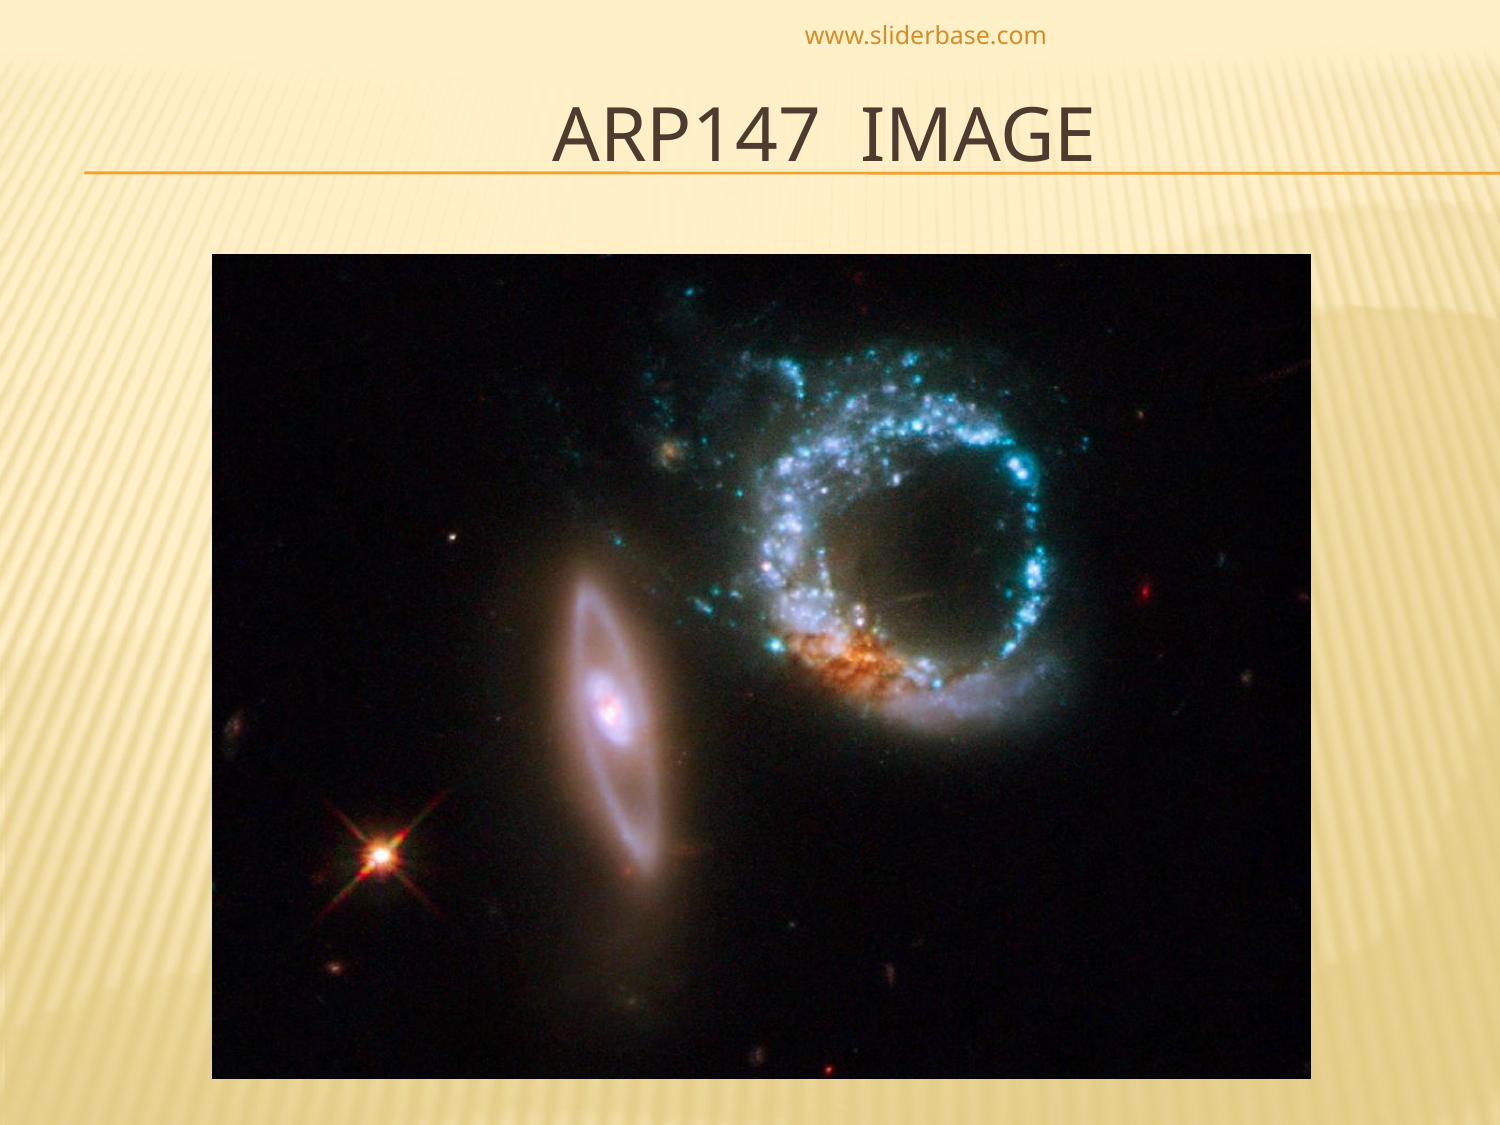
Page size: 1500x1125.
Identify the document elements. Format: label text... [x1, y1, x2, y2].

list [212, 254, 1312, 1079]
title Arp147 image [537, 75, 1475, 188]
footer www.sliderbase.com [587, 12, 1063, 60]
